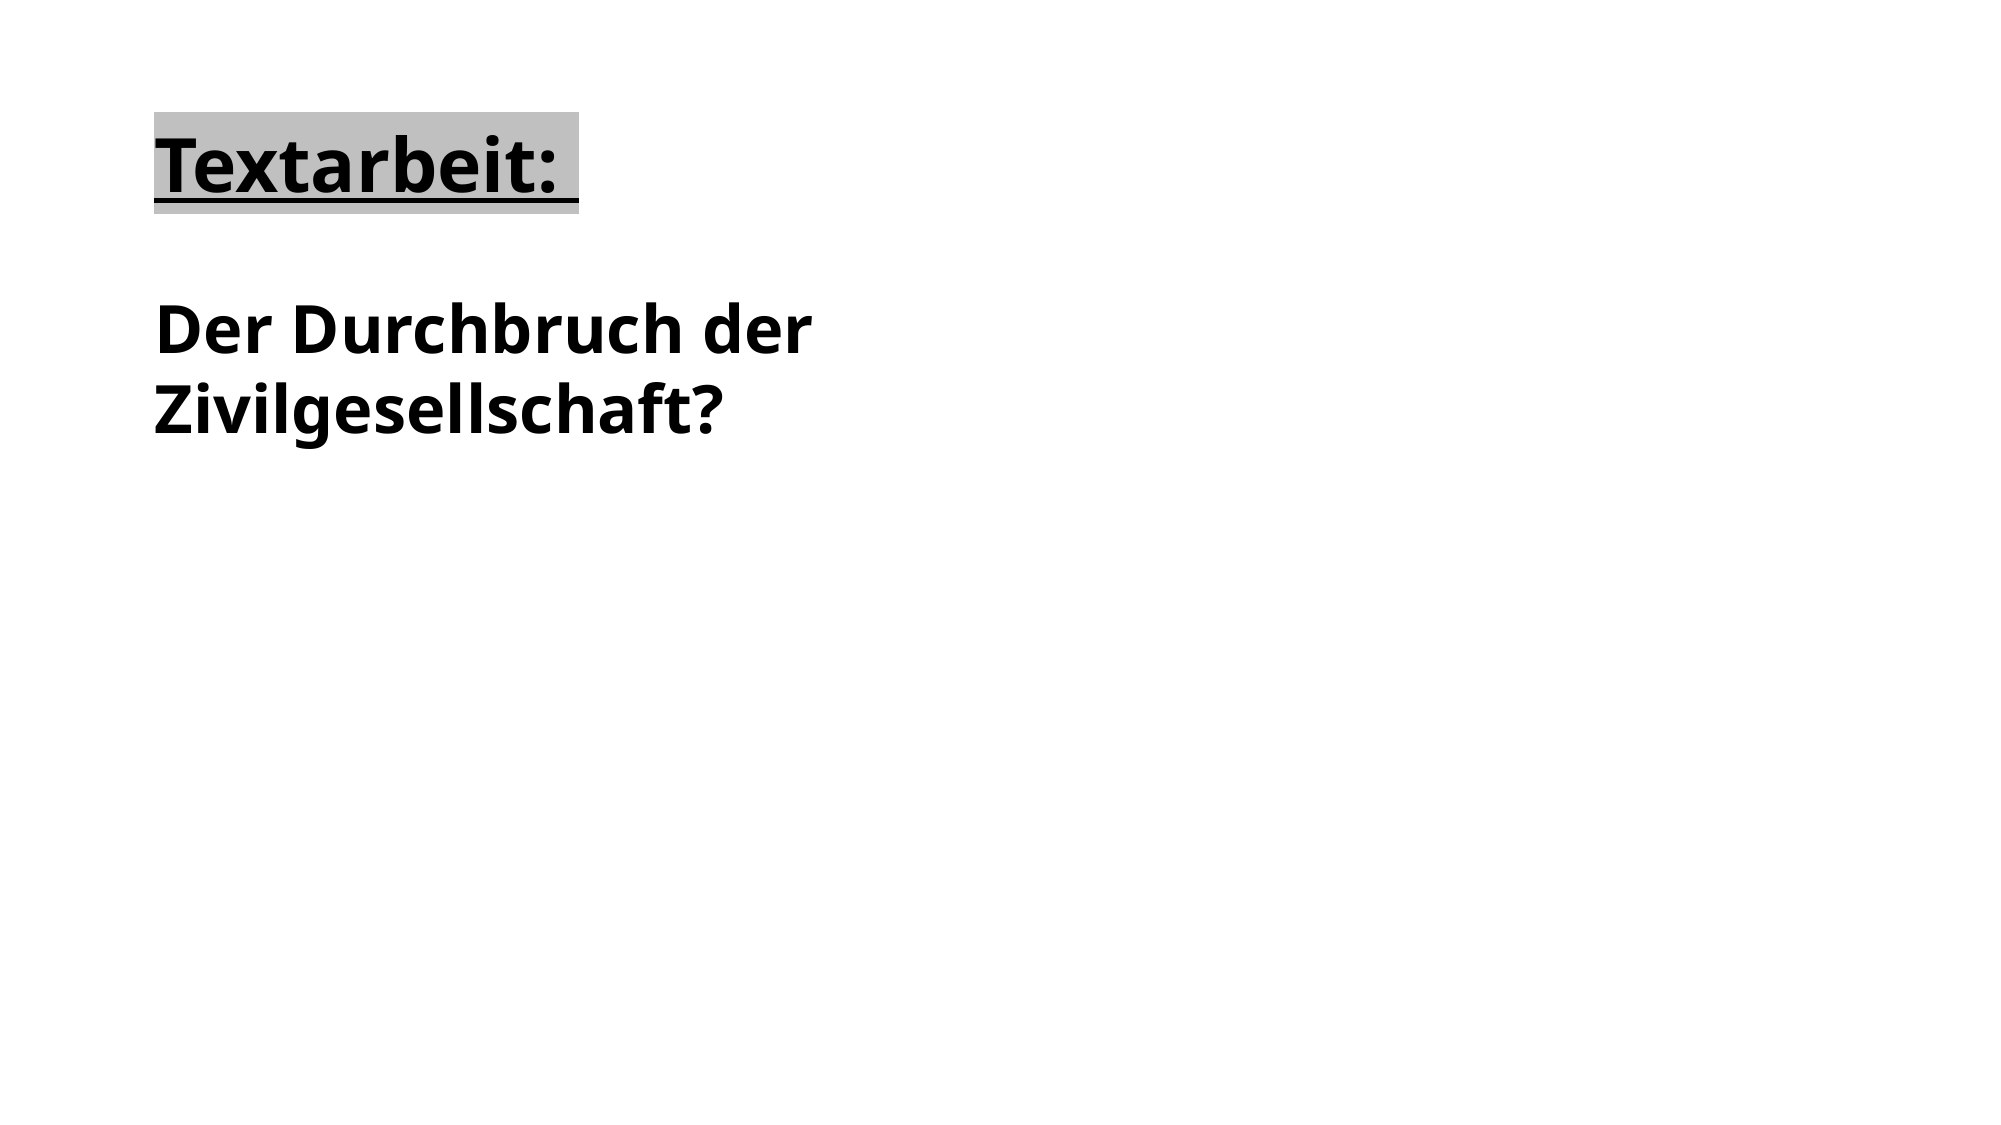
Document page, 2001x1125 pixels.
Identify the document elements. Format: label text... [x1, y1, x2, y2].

text_box Textarbeit: Der Durchbruch der Zivilgesellschaft? [139, 109, 950, 455]
